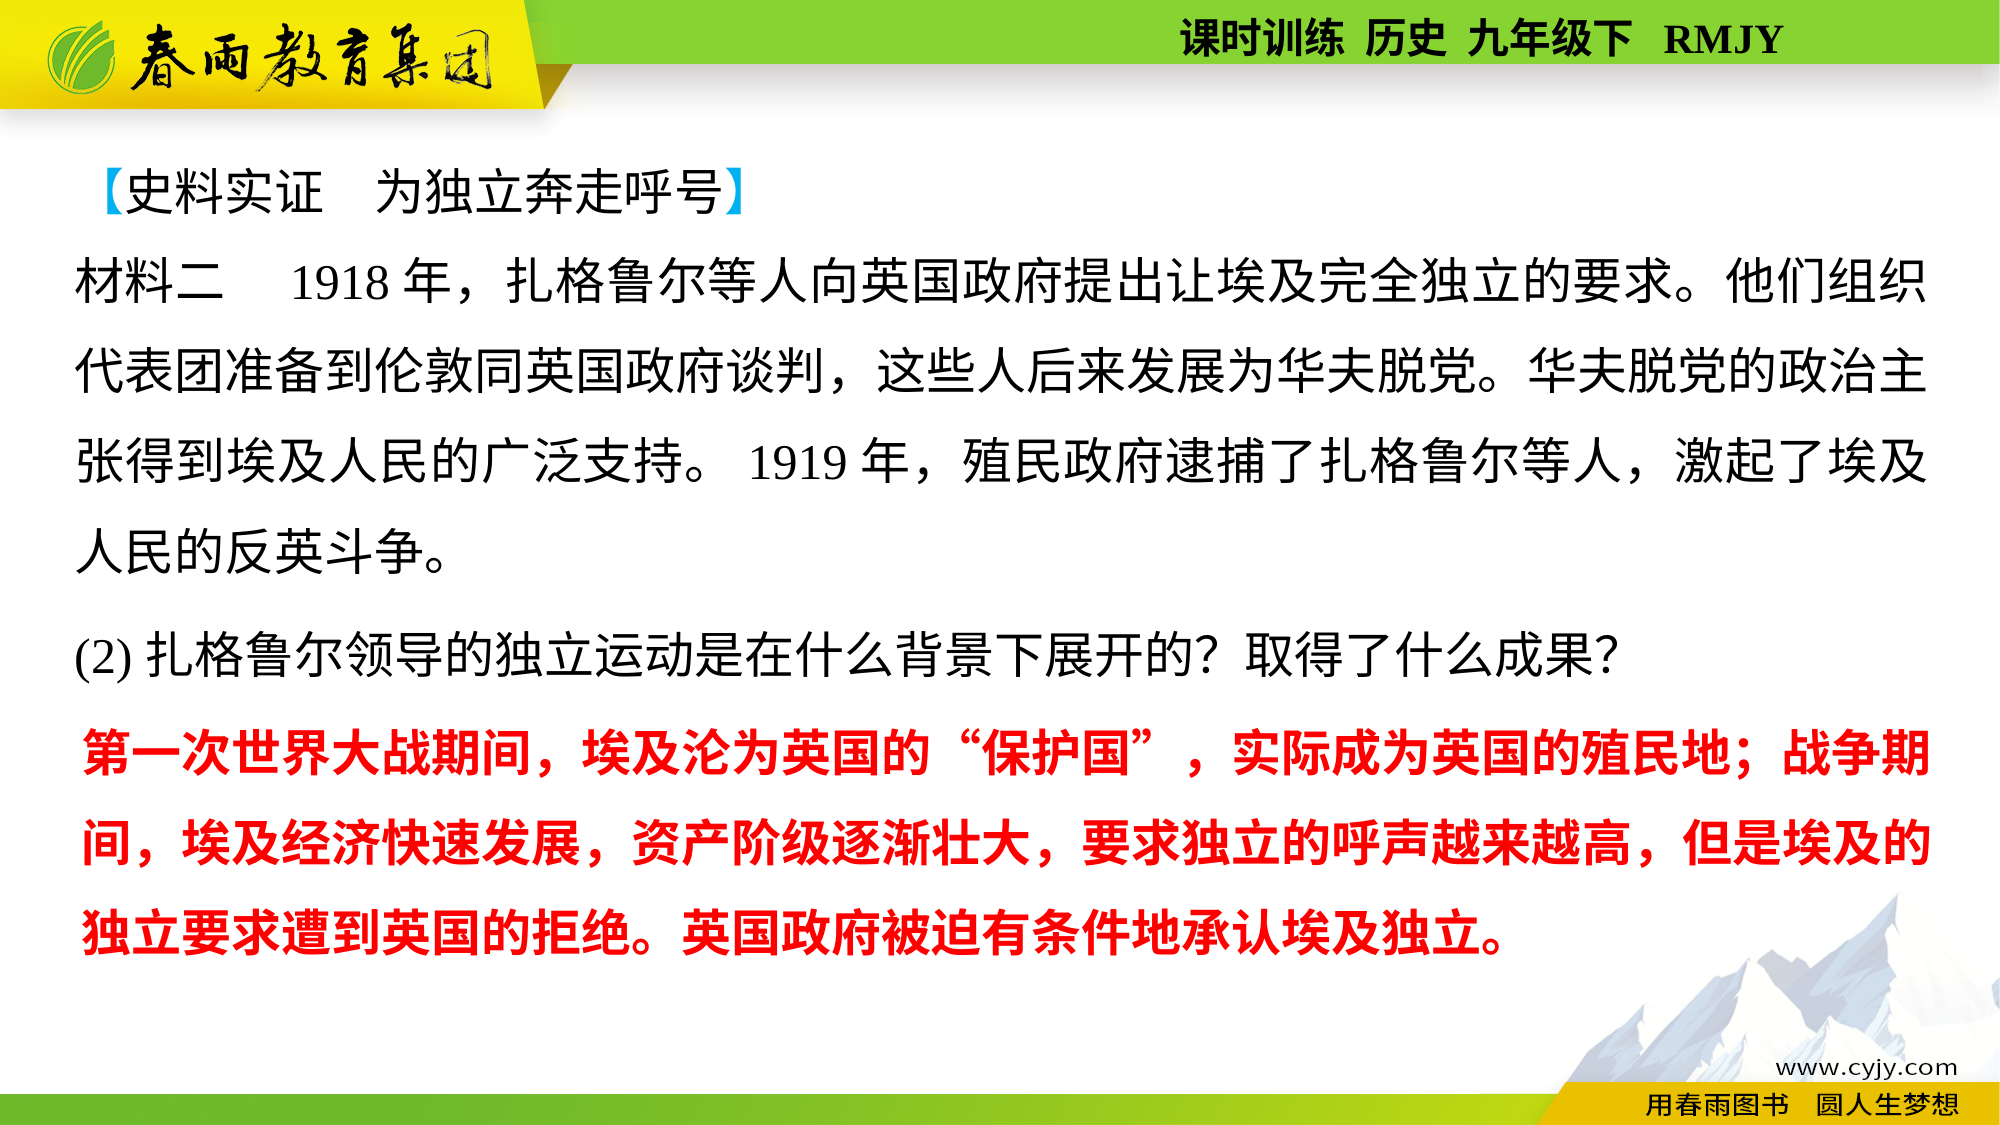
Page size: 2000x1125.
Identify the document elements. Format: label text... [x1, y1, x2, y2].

list 【史料实证 为独立奔走呼号】 材料二 1918年，扎格鲁尔等人向英国政府提出让埃及完全独立的要求。他们组织代表团准备到伦敦同英国政府谈判，这些人后来发展为华夫脱党。华夫脱党的政治主张得到埃及人民的广泛支持。1919年，殖民政府逮捕了扎格鲁尔等人，激起了埃及人民的反英斗争。 [59, 122, 1944, 581]
picture [0, 0, 2000, 1125]
text_box 第一次世界大战期间，埃及沦为英国的“保护国”，实际成为英国的殖民地；战争期间，埃及经济快速发展，资产阶级逐渐壮大，要求独立的呼声越来越高，但是埃及的独立要求遭到英国的拒绝。英国政府被迫有条件地承认埃及独立。 [66, 683, 1969, 969]
text_box (2)扎格鲁尔领导的独立运动是在什么背景下展开的？取得了什么成果？ [59, 586, 1944, 692]
